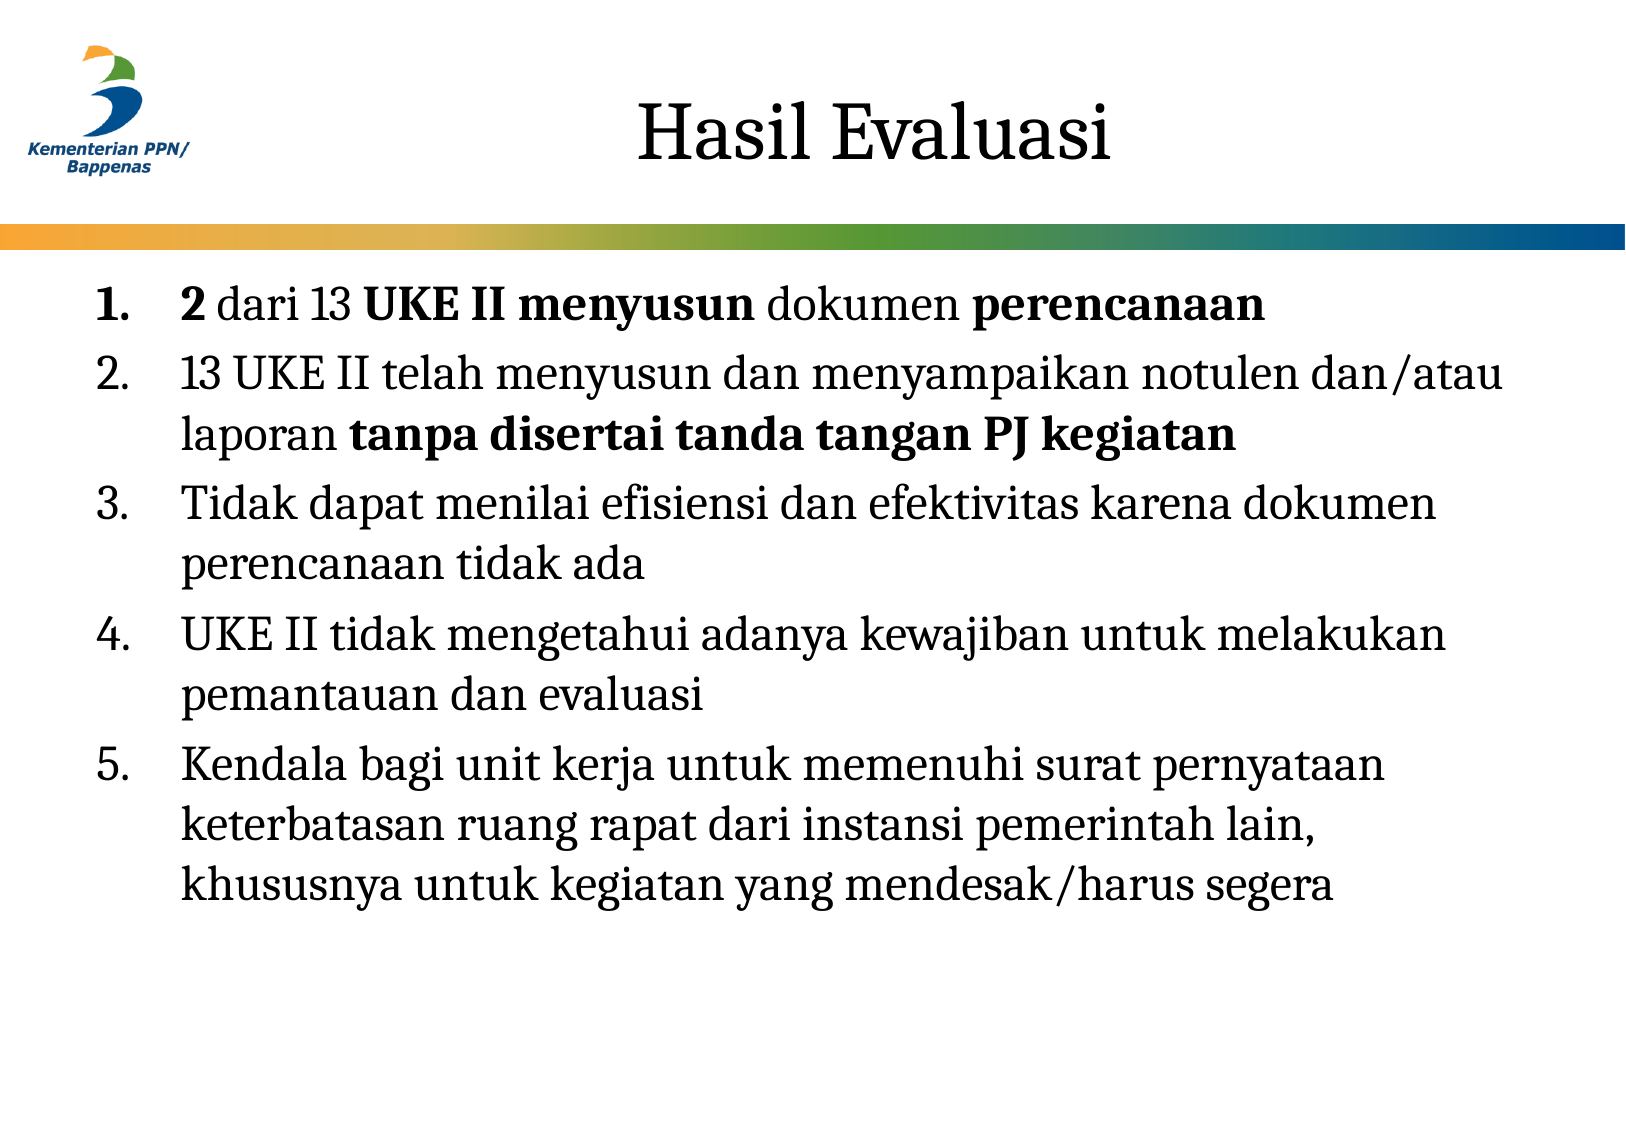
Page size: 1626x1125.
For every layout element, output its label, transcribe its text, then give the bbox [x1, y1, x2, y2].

picture [13, 24, 204, 200]
picture [1522, 224, 1625, 250]
title Hasil Evaluasi [292, 42, 1457, 211]
picture [0, 224, 1472, 250]
list 2 dari 13 UKE II menyusun dokumen perencanaan 13 UKE II telah menyusun dan menyampaikan notulen dan/atau laporan tanpa disertai tanda tangan PJ kegiatan Tidak dapat menilai efisiensi dan efektivitas karena dokumen perencanaan tidak ada UKE II tidak mengetahui adanya kewajiban untuk melakukan pemantauan dan evaluasi Kendala bagi unit kerja untuk memenuhi surat pernyataan keterbatasan ruang rapat dari instansi pemerintah lain, khususnya untuk kegiatan yang mendesak/harus segera [81, 262, 1544, 900]
